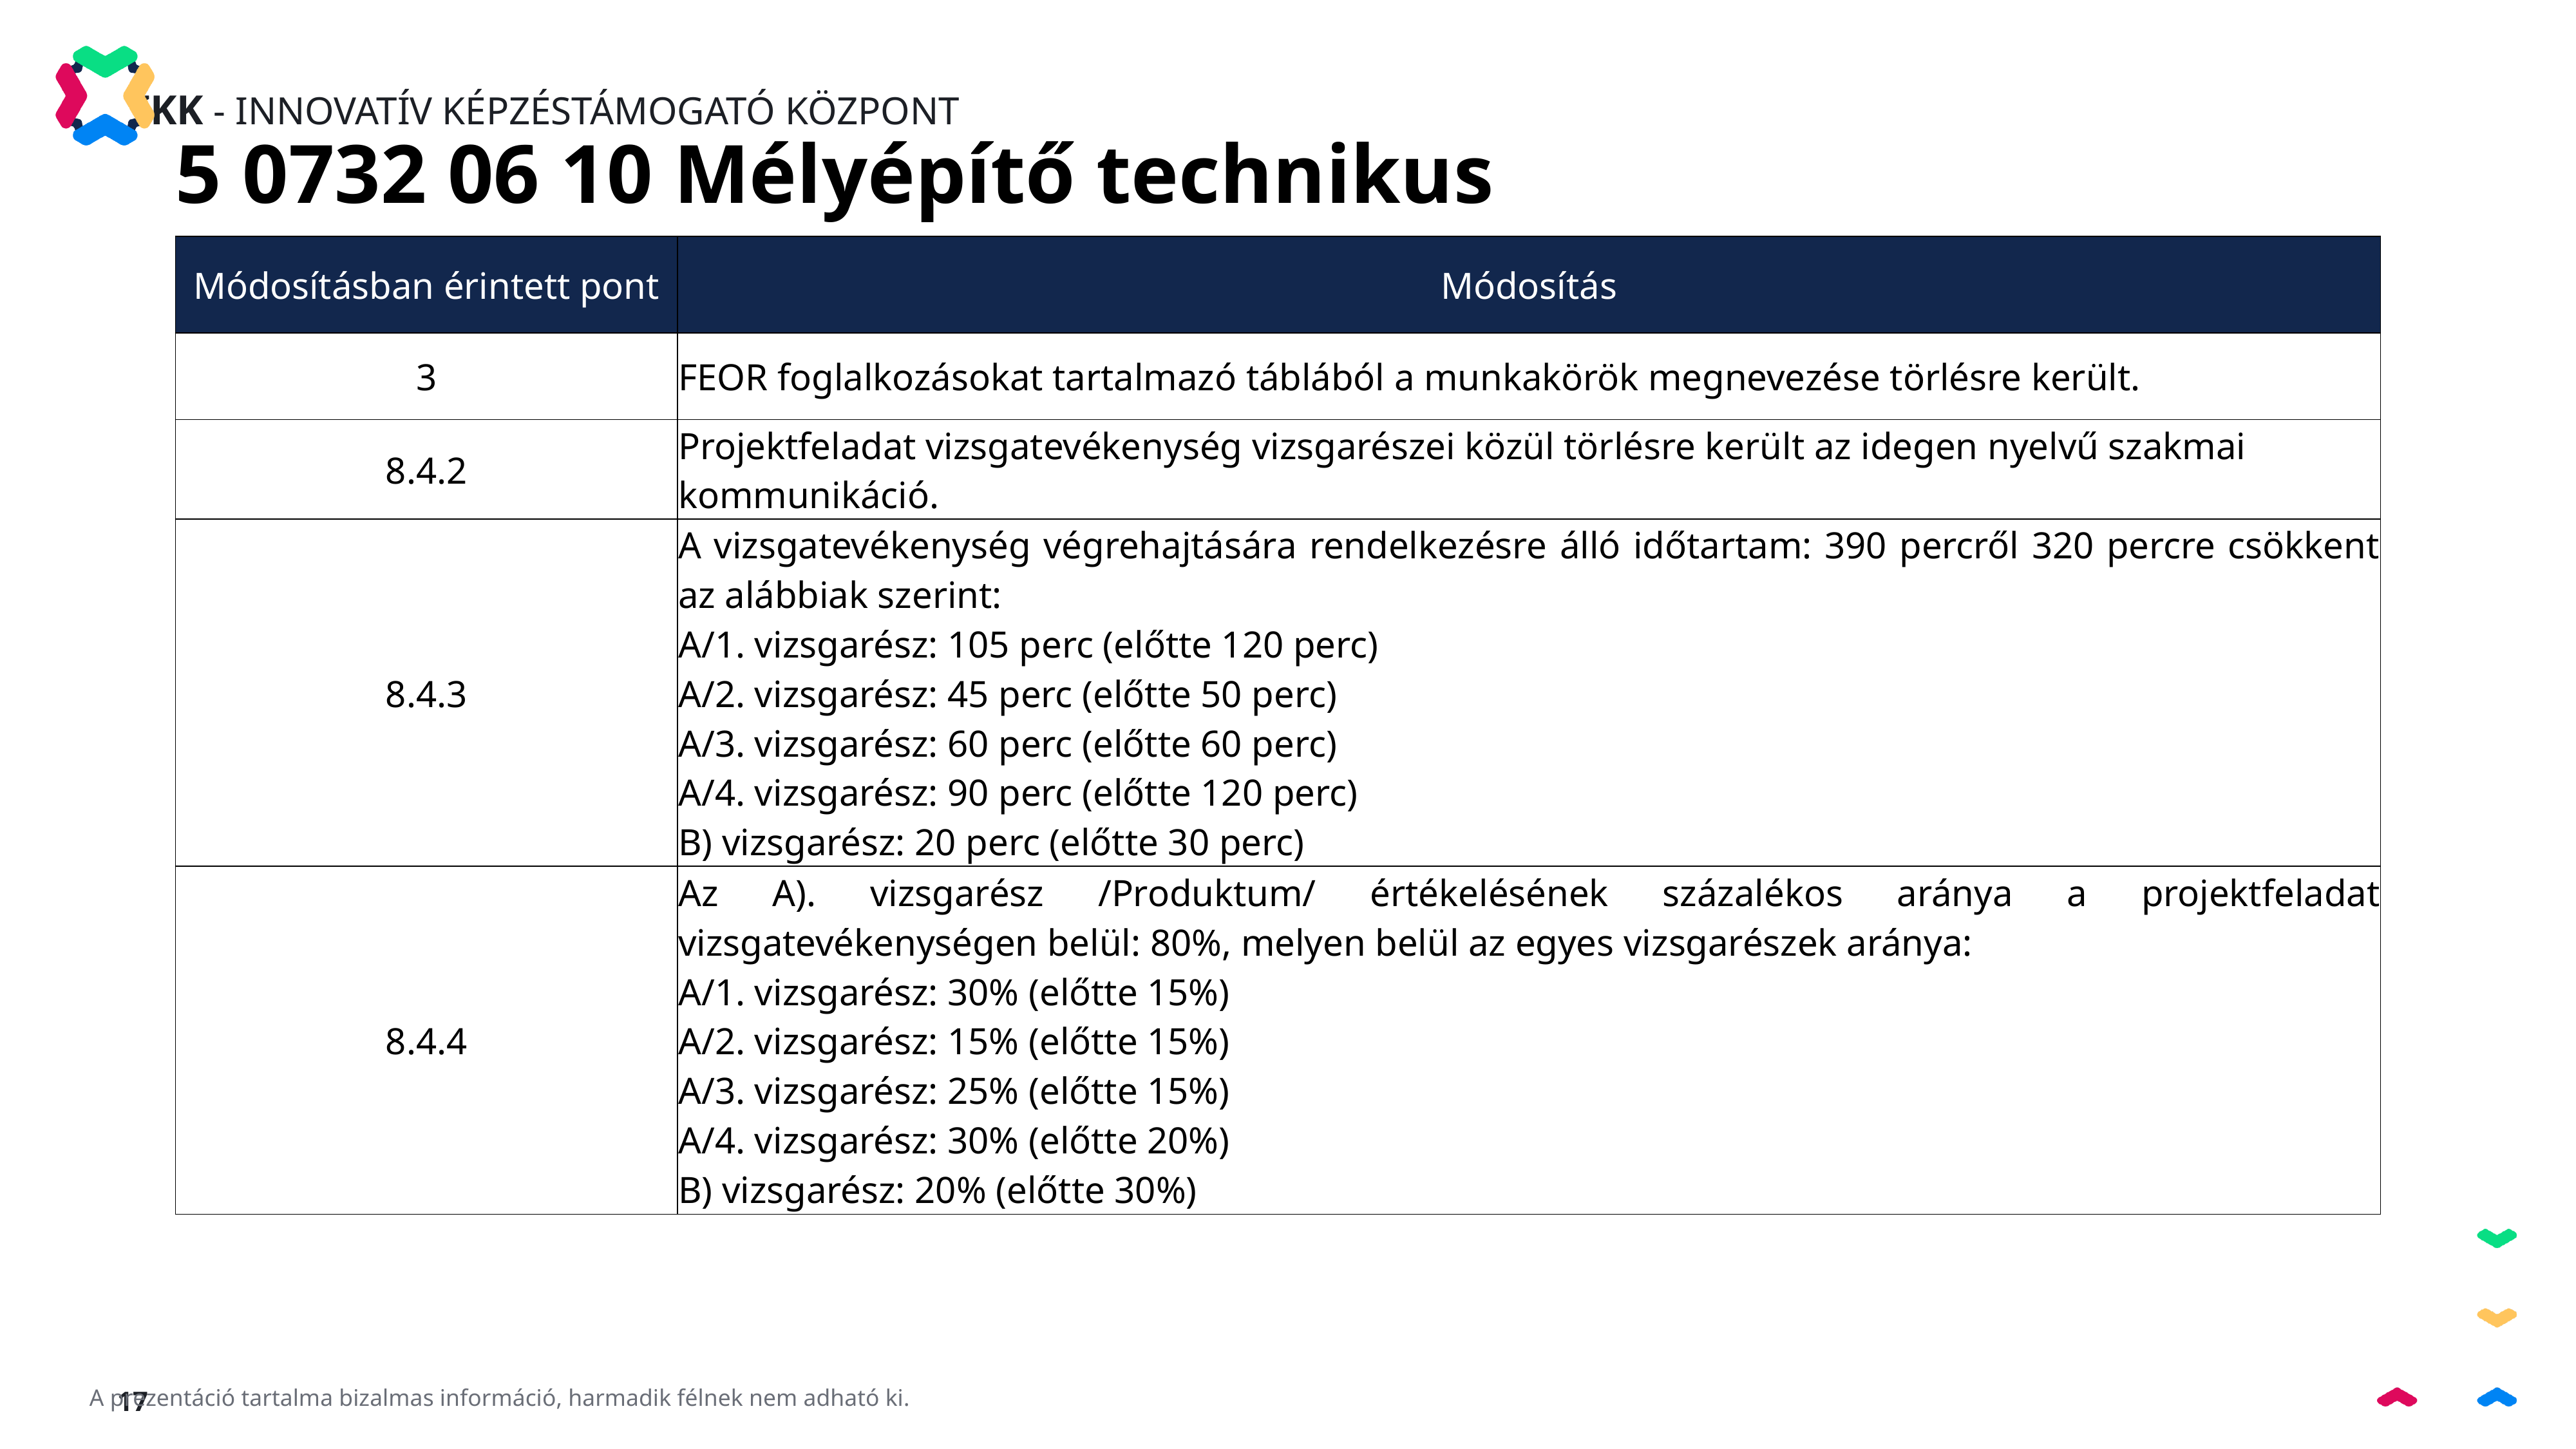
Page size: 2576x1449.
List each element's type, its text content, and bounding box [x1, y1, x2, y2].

table_cell 8.4.2 [176, 420, 677, 518]
table_cell 3 [176, 334, 677, 419]
picture [55, 46, 155, 146]
list 5 0732 06 10 Mélyépítő technikus [175, 122, 2335, 219]
table_cell Projektfeladat vizsgatevékenység vizsgarészei közül törlésre került az idegen nyelvű szakmai kommunikáció. [678, 420, 2380, 518]
table_header Módosítás [678, 237, 2380, 332]
picture [2377, 1229, 2517, 1406]
table_cell Az A). vizsgarész /Produktum/ értékelésének százalékos aránya a projektfeladat vizsgatevékenységen belül: 80%, melyen belül az egyes vizsgarészek aránya: A/1. vizsgarész: 30% (előtte 15%) A/2. vizsgarész: 15% (előtte 15%) A/3. vizsgarész: 25% (előtte 15%) A/4. vizsgarész: 30% (előtte 20%) B) vizsgarész: 20% (előtte 30%) [678, 867, 2380, 1214]
table_cell FEOR foglalkozásokat tartalmazó táblából a munkakörök megnevezése törlésre került. [678, 334, 2380, 419]
table_cell A vizsgatevékenység végrehajtására rendelkezésre álló időtartam: 390 percről 320 percre csökkent az alábbiak szerint: A/1. vizsgarész: 105 perc (előtte 120 perc) A/2. vizsgarész: 45 perc (előtte 50 perc) A/3. vizsgarész: 60 perc (előtte 60 perc) A/4. vizsgarész: 90 perc (előtte 120 perc) B) vizsgarész: 20 perc (előtte 30 perc) [678, 520, 2380, 866]
table_header Módosításban érintett pont [176, 237, 677, 332]
table_cell 8.4.3 [176, 520, 677, 866]
table_cell 8.4.4 [176, 867, 677, 1214]
